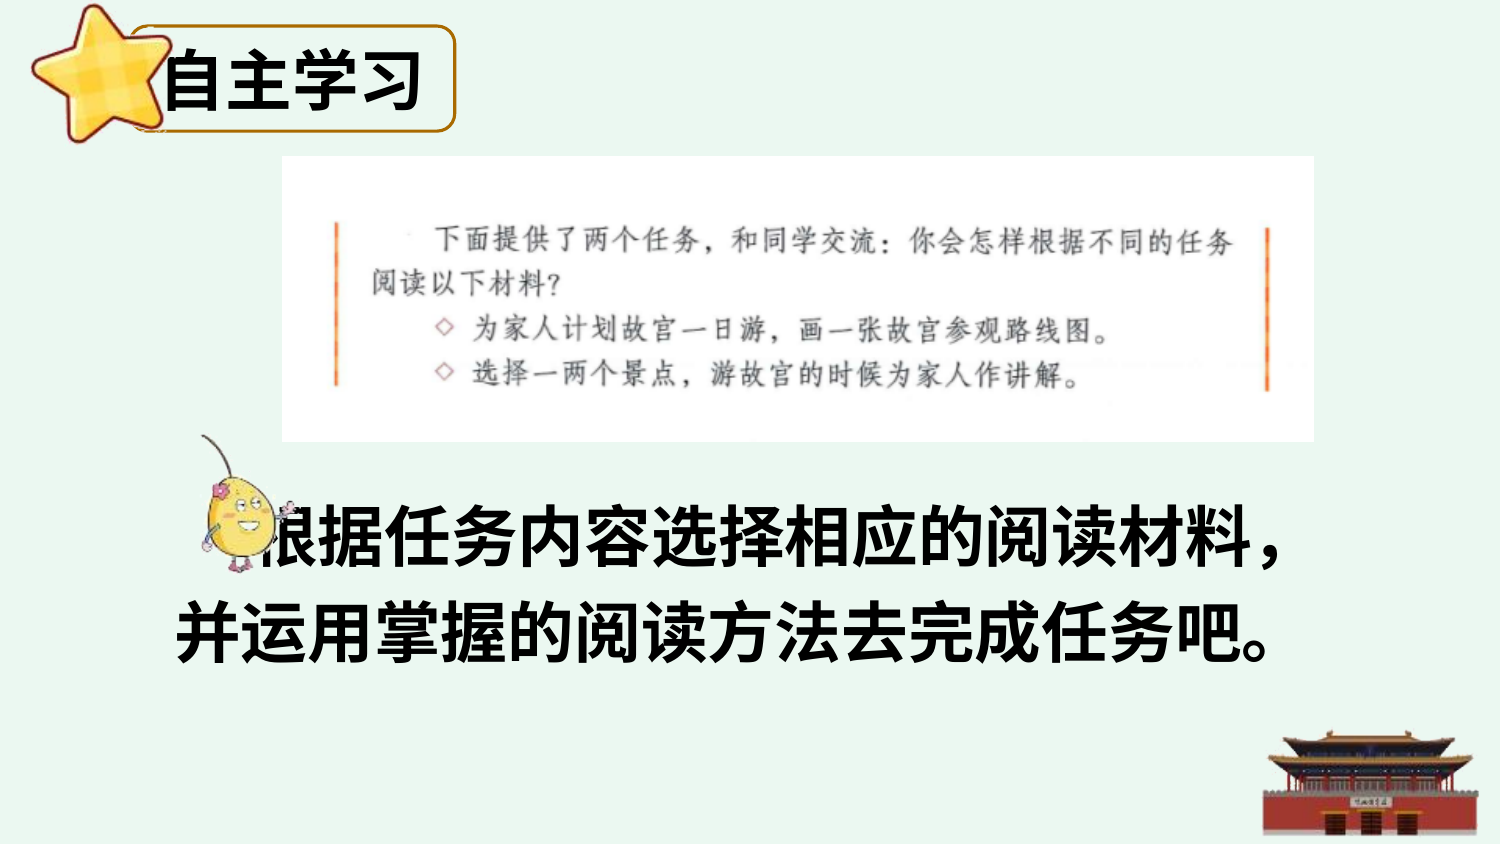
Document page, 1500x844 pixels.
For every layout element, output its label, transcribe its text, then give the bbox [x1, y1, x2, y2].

picture [1253, 725, 1484, 838]
text_box 根据任务内容选择相应的阅读材料，并运用掌握的阅读方法去完成任务吧。 [159, 471, 1377, 678]
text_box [5, 0, 455, 163]
picture [194, 156, 1314, 578]
